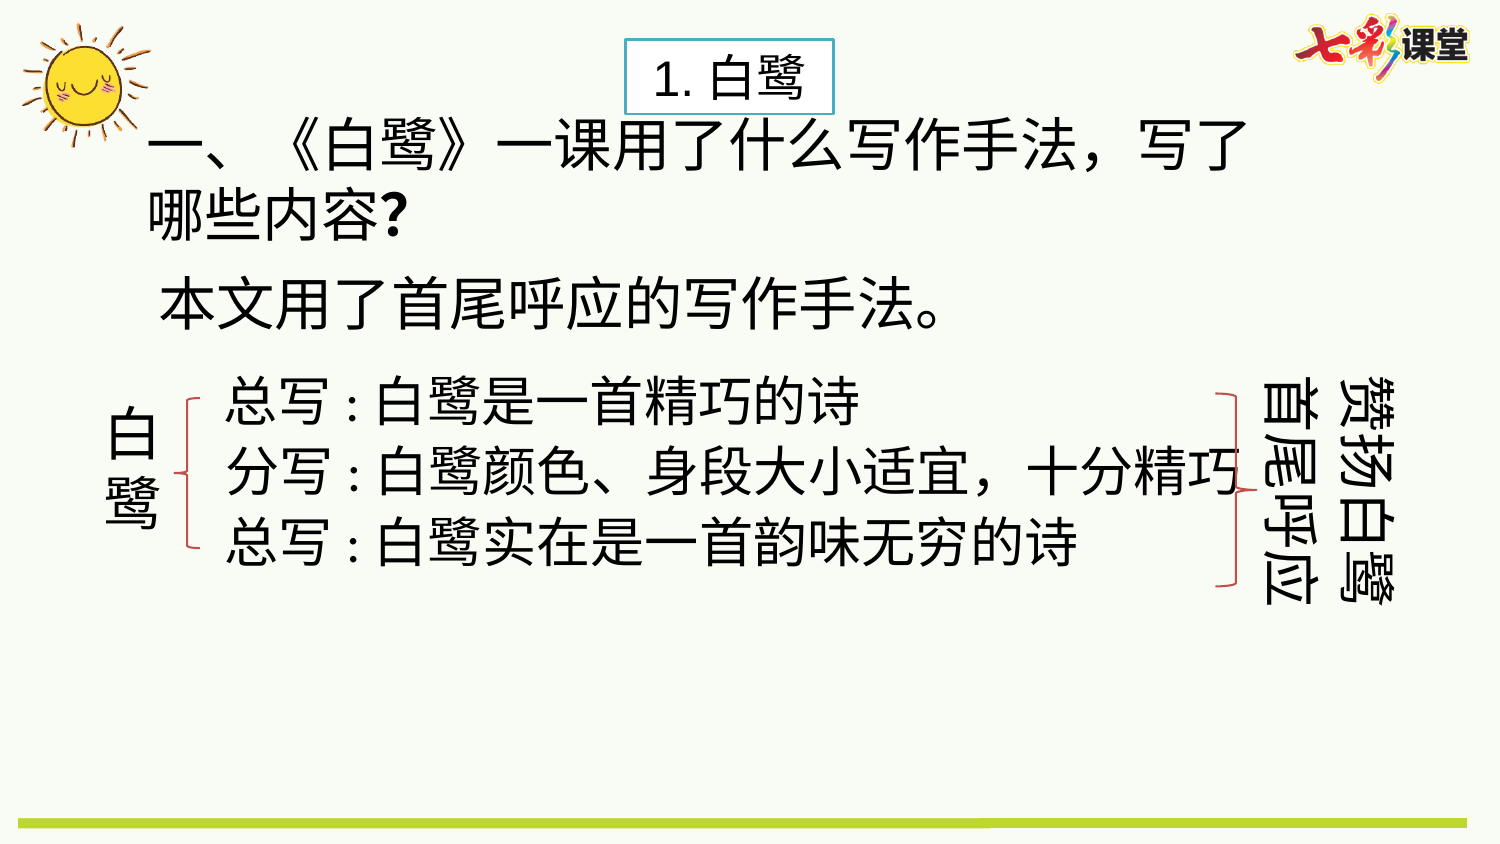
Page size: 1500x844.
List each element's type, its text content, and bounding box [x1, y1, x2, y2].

text_box 本文用了首尾呼应的写作手法。 [143, 259, 1085, 345]
text_box 白鹭 [89, 389, 165, 545]
text_box 赞扬白鹭 [1310, 360, 1412, 611]
text_box 一、《白鹭》一课用了什么写作手法，写了哪些内容？ [131, 100, 1286, 256]
text_box [1215, 392, 1234, 588]
text_box 1.白鹭 [624, 38, 835, 115]
text_box 总写:白鹭是一首精巧的诗 [209, 359, 876, 440]
text_box 总写:白鹭实在是一首韵味无穷的诗 [209, 500, 1094, 581]
text_box 首尾呼应 [1234, 359, 1336, 611]
text_box 分写:白鹭颜色、身段大小适宜，十分精巧 [210, 430, 1215, 510]
picture [1291, 9, 1472, 87]
picture [0, 0, 173, 172]
text_box [173, 396, 200, 550]
picture [18, 771, 1467, 844]
